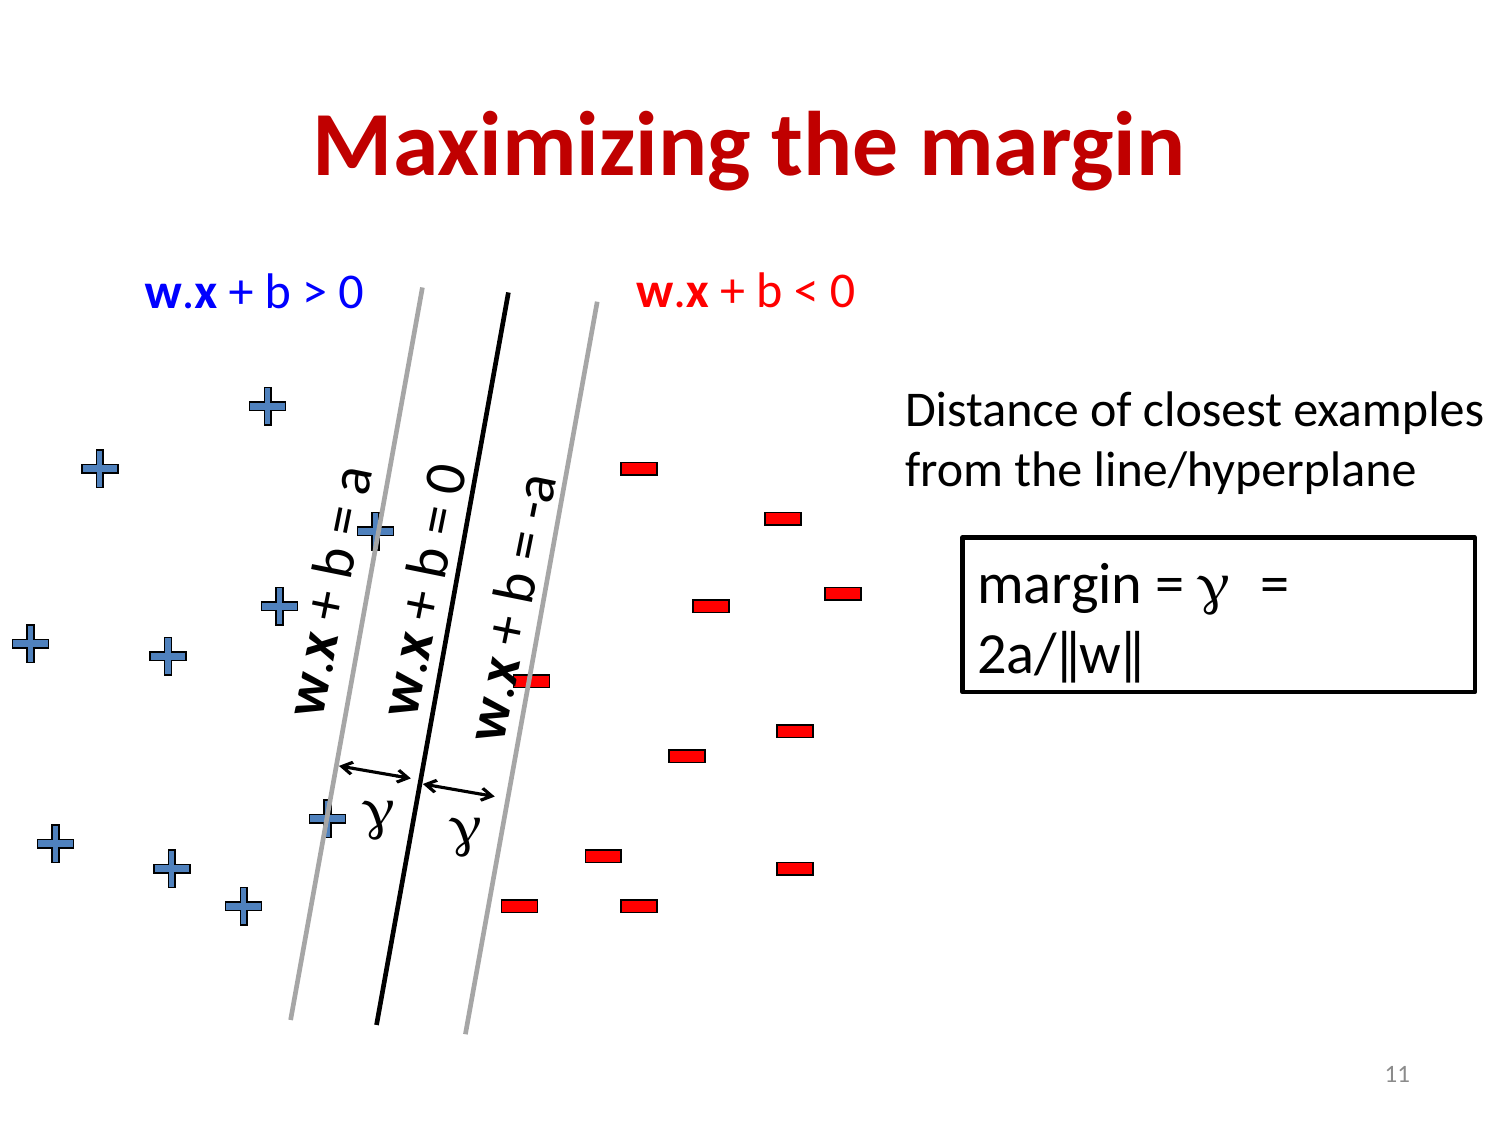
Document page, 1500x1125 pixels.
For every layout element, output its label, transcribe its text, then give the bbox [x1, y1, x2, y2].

text_box Distance of closest examples from the line/hyperplane [902, 368, 1500, 504]
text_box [12, 249, 899, 1035]
slide_number 11 [1074, 1042, 1425, 1103]
title Maximizing the margin [75, 45, 1425, 233]
text_box margin = g = 2a/ǁwǁ [960, 535, 1477, 694]
